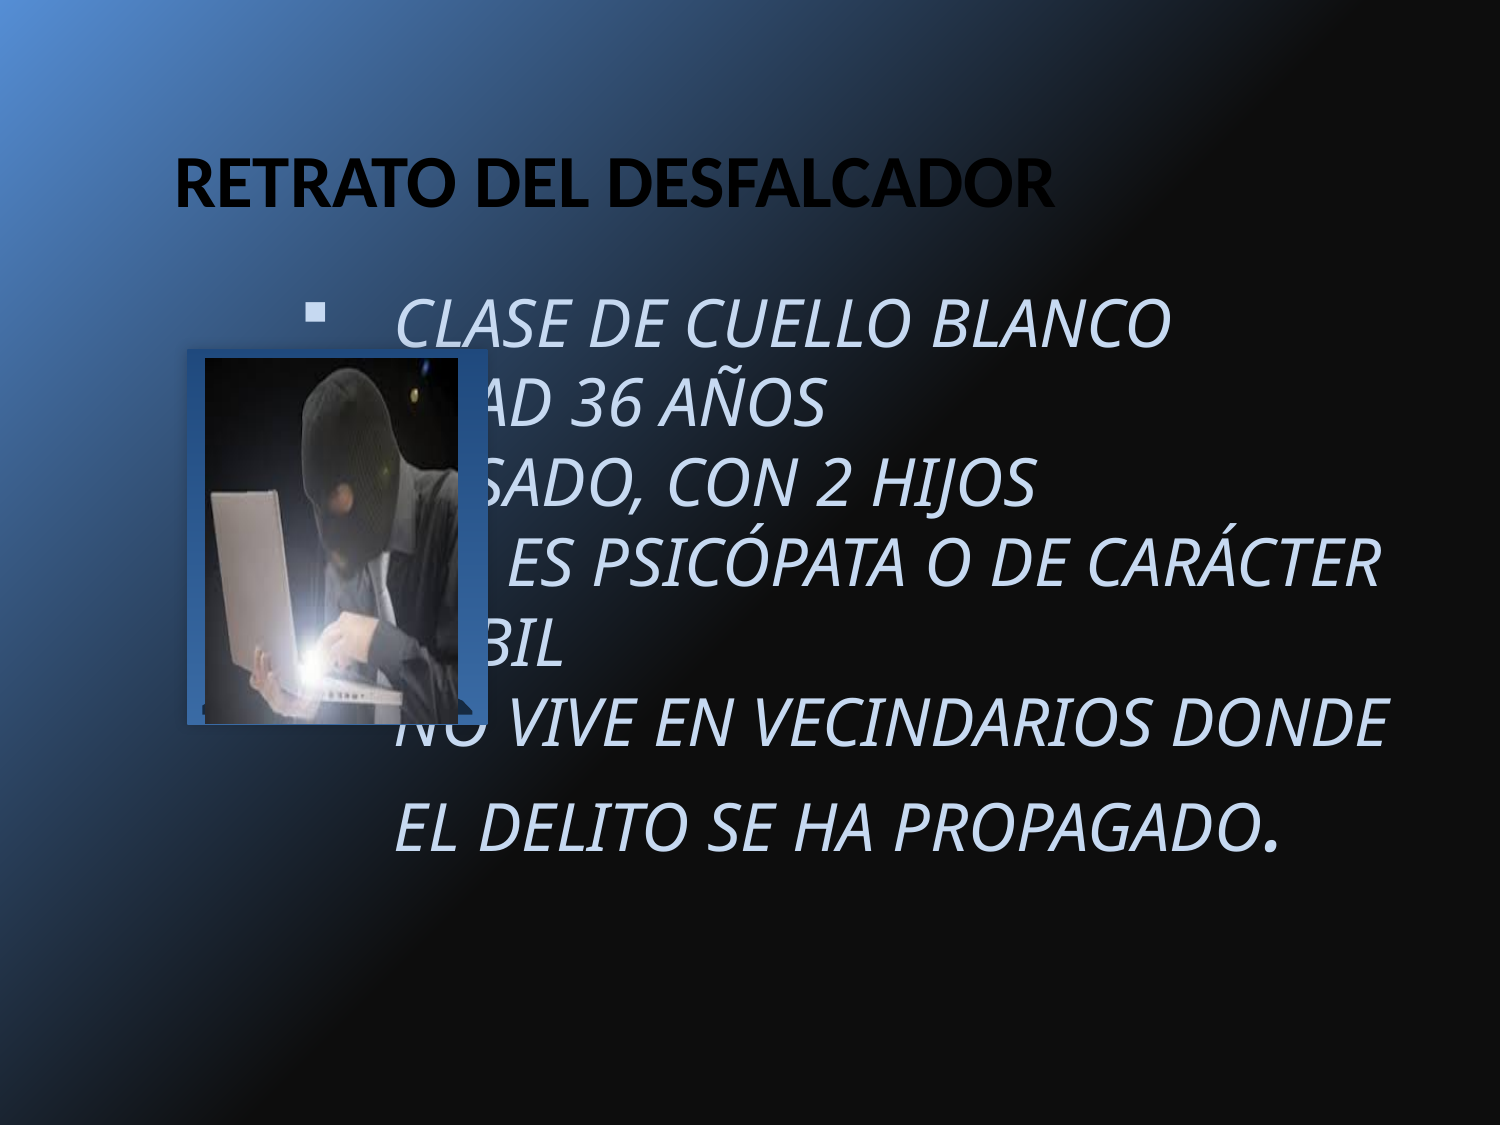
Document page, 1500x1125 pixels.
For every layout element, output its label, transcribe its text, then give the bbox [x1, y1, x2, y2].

picture [204, 358, 459, 724]
text_box RETRATO DEL DESFALCADOR [159, 125, 1270, 231]
text_box CLASE DE CUELLO BLANCO EDAD 36 AÑOS CASADO, CON 2 HIJOS NO ES PSICÓPATA O DE CARÁCTER DÉBIL NO VIVE EN VECINDARIOS DONDE EL DELITO SE HA PROPAGADO. [285, 272, 1467, 878]
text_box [187, 349, 488, 726]
